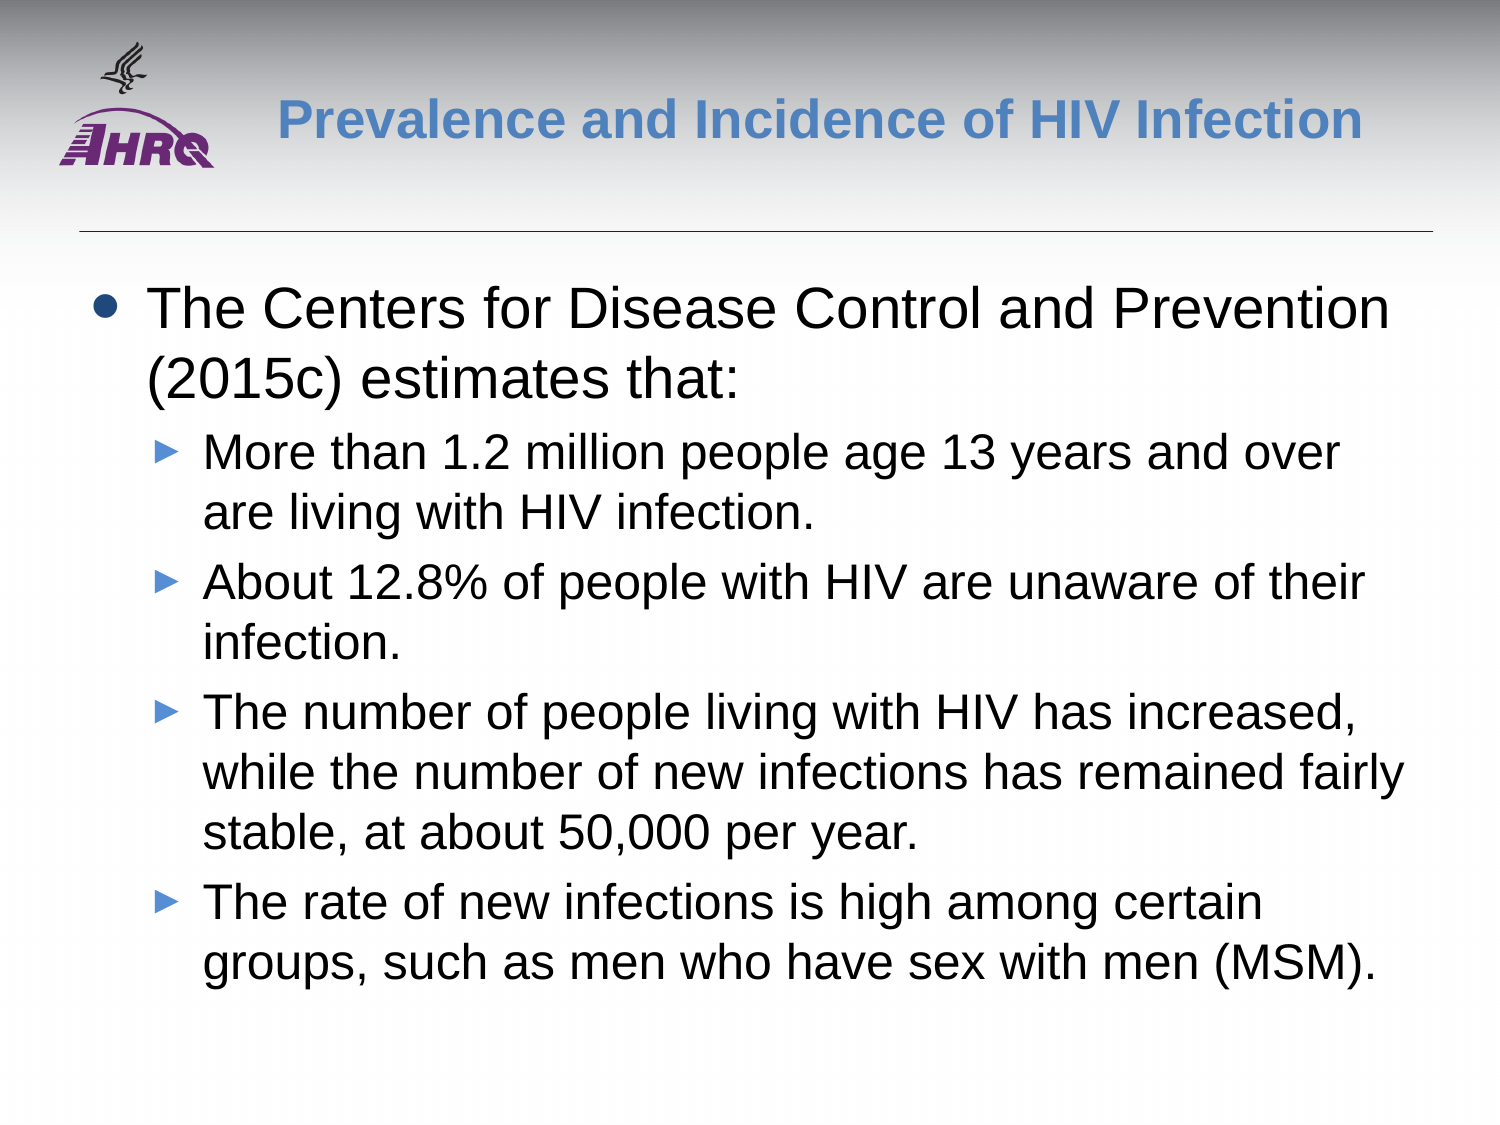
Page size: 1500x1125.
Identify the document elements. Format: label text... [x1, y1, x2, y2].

title Prevalence and Incidence of HIV Infection [262, 45, 1425, 188]
list The Centers for Disease Control and Prevention (2015c) estimates that: More than 1.2 million people age 13 years and over are living with HIV infection. About 12.8% of people with HIV are unaware of their infection. The number of people living with HIV has increased, while the number of new infections has remained fairly stable, at about 50,000 per year. The rate of new infections is high among certain groups, such as men who have sex with men (MSM). [75, 262, 1425, 1005]
picture [0, 0, 1500, 1125]
